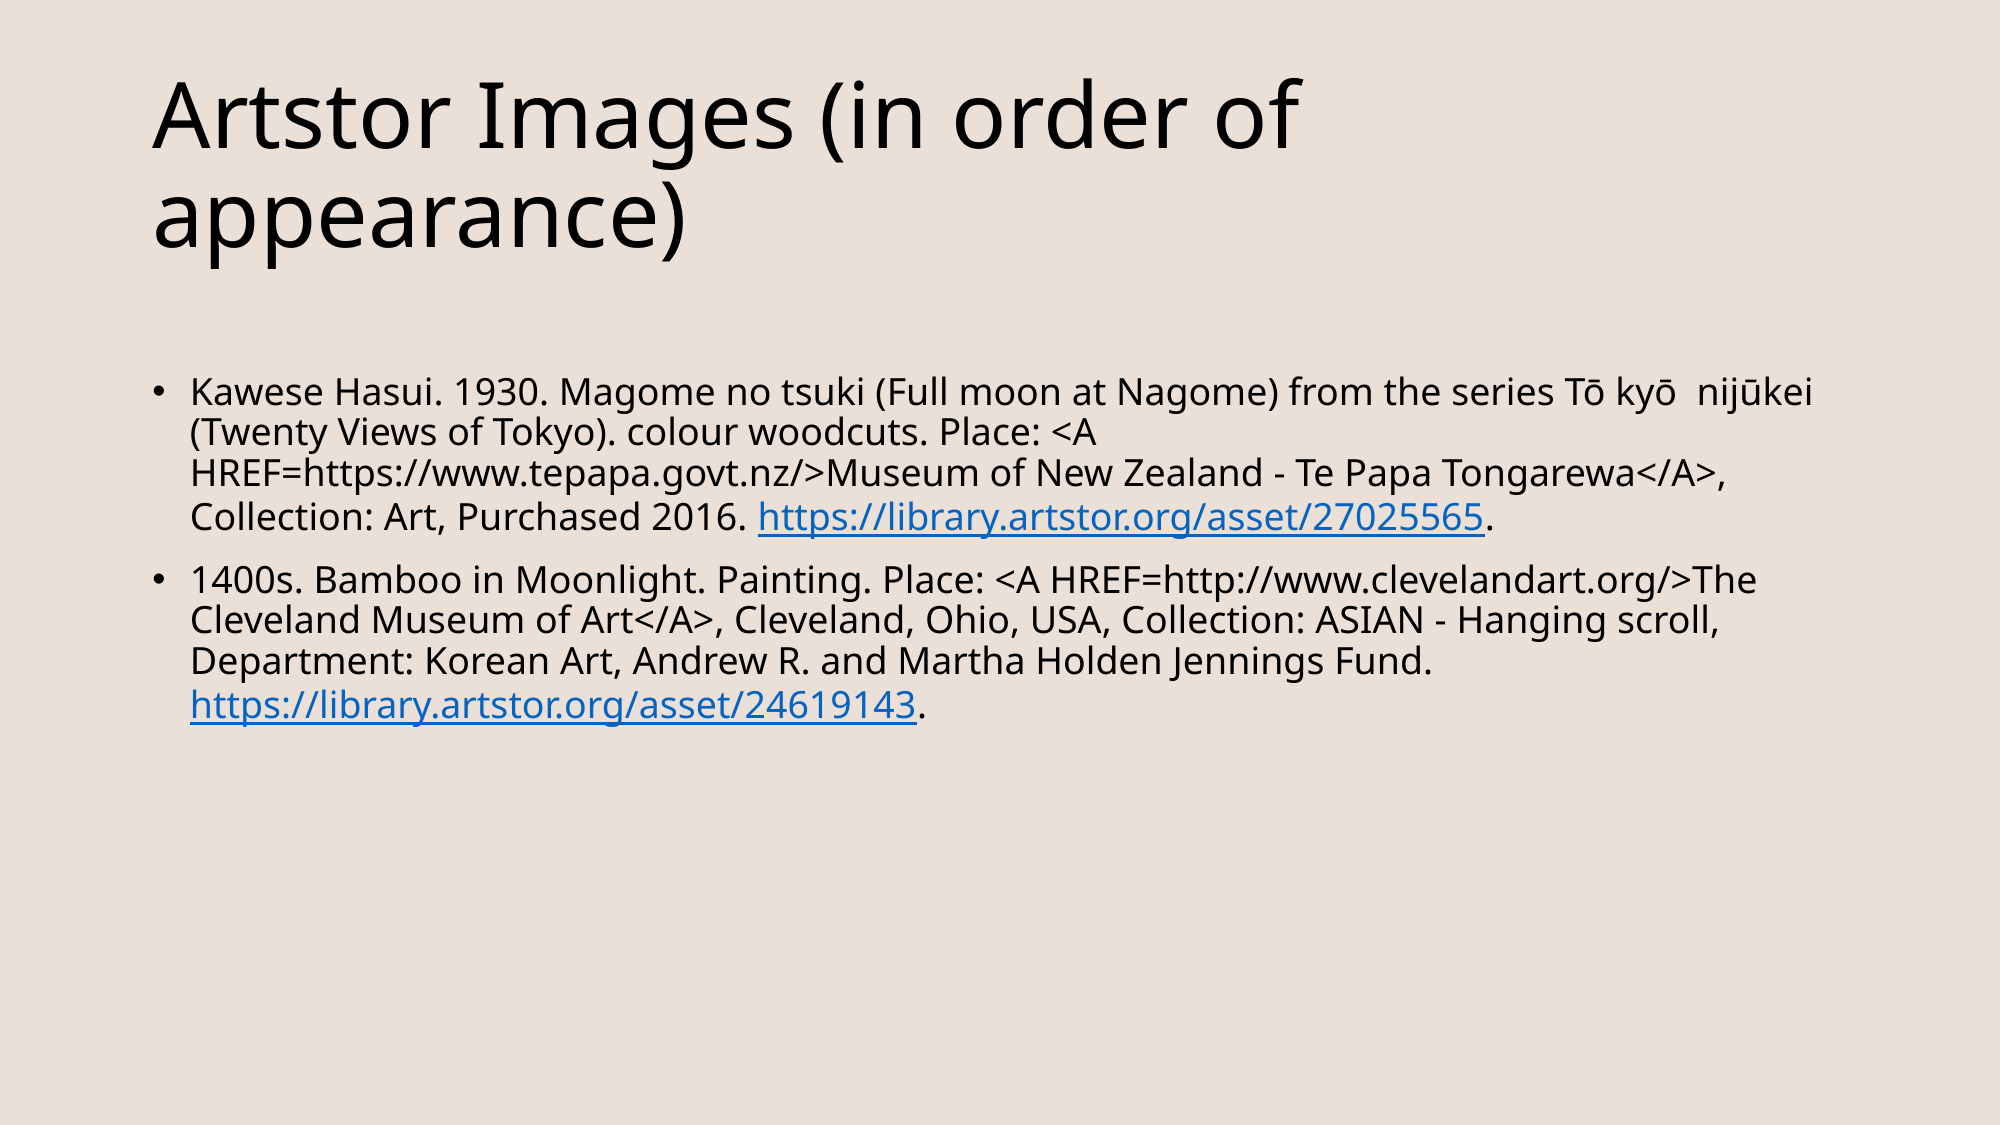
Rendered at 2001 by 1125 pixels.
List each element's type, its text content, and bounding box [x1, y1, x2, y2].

list Kawese Hasui. 1930. Magome no tsuki (Full moon at Nagome) from the series Tō kyō nijūkei (Twenty Views of Tokyo). colour woodcuts. Place: <A HREF=https://www.tepapa.govt.nz/>Museum of New Zealand - Te Papa Tongarewa</A>, Collection: Art, Purchased 2016. https://library.artstor.org/asset/27025565. 1400s. Bamboo in Moonlight. Painting. Place: <A HREF=http://www.clevelandart.org/>The Cleveland Museum of Art</A>, Cleveland, Ohio, USA, Collection: ASIAN - Hanging scroll, Department: Korean Art, Andrew R. and Martha Holden Jennings Fund. https://library.artstor.org/asset/24619143. [137, 299, 1863, 1014]
title Artstor Images (in order of appearance) [137, 59, 1863, 278]
